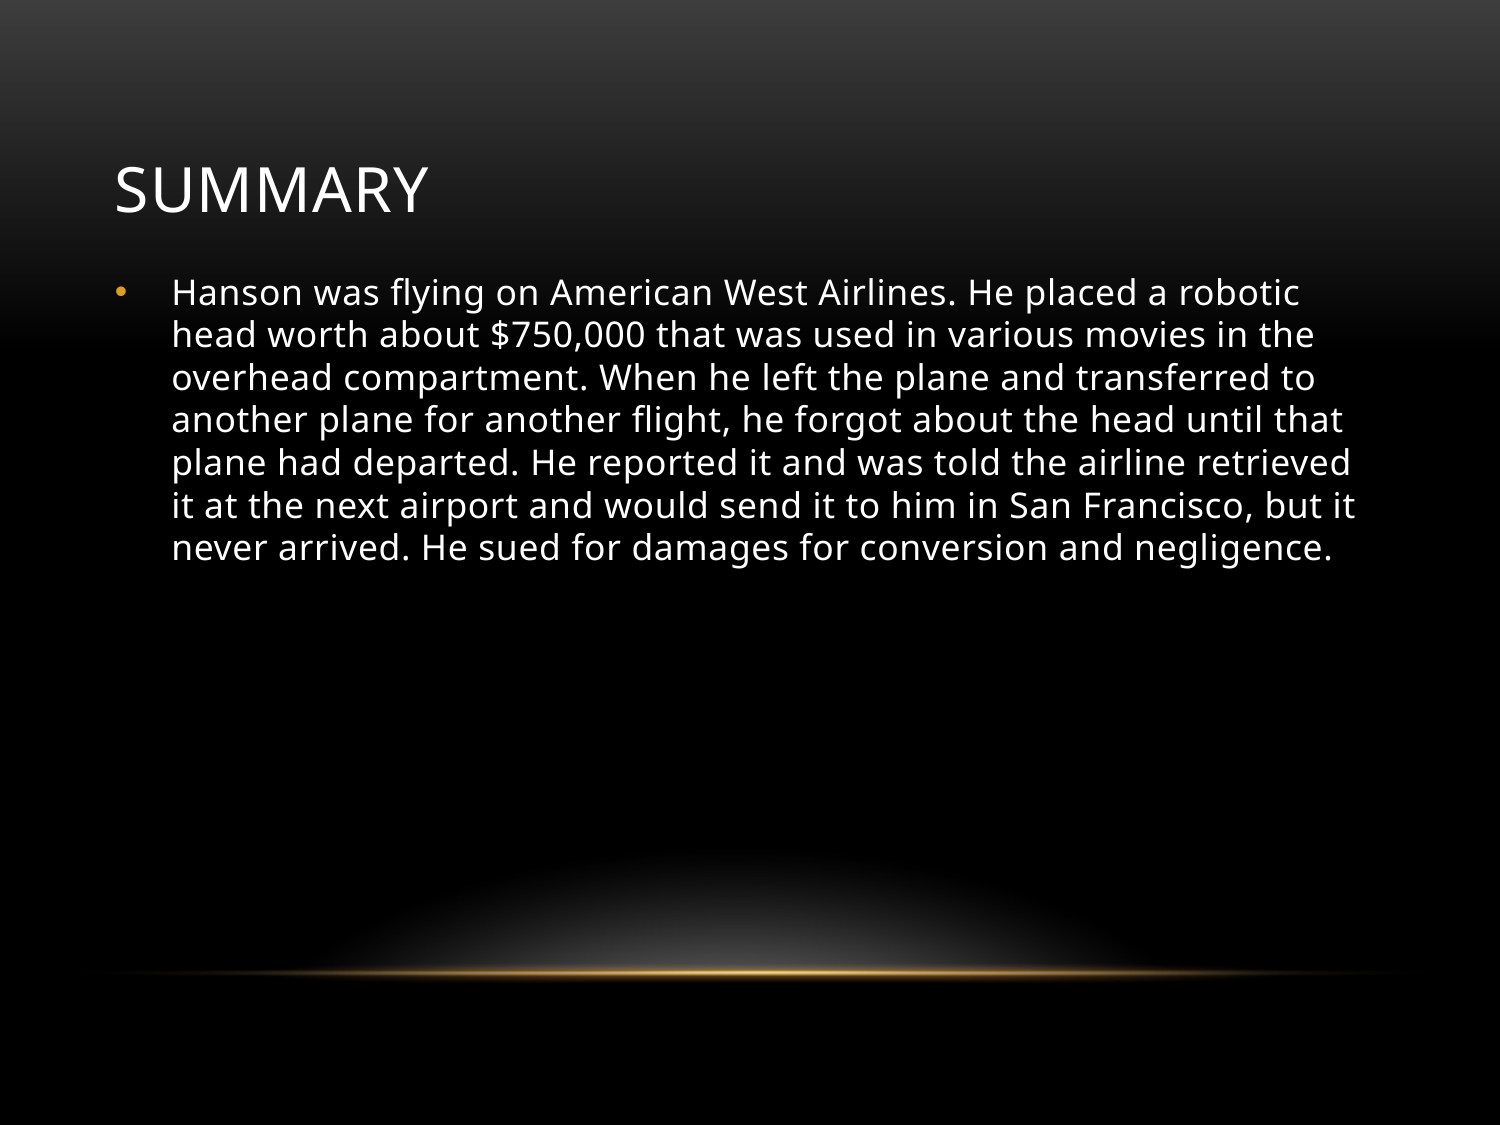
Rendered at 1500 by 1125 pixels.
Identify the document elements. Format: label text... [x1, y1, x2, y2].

title Summary [99, 45, 1400, 233]
list Hanson was flying on American West Airlines. He placed a robotic head worth about $750,000 that was used in various movies in the overhead compartment. When he left the plane and transferred to another plane for another flight, he forgot about the head until that plane had departed. He reported it and was told the airline retrieved it at the next airport and would send it to him in San Francisco, but it never arrived. He sued for damages for conversion and negligence. [99, 262, 1400, 625]
picture [0, 0, 1500, 1125]
